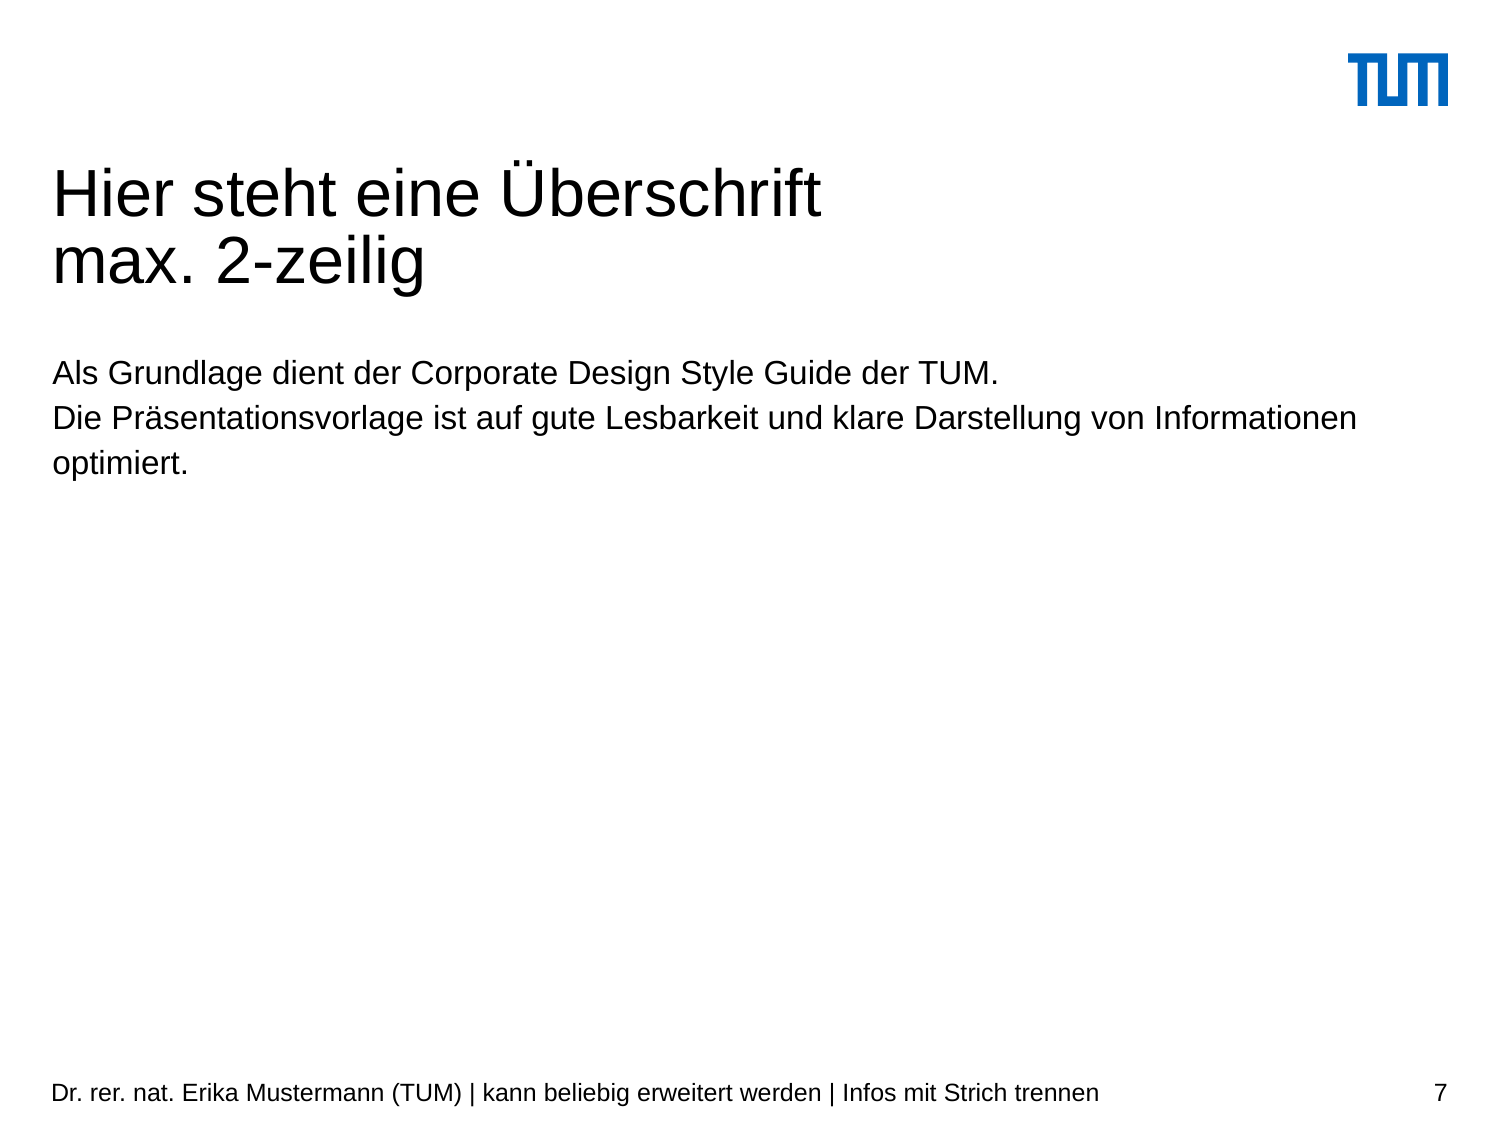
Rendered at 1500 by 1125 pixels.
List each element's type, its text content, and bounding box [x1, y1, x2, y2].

footer Dr. rer. nat. Erika Mustermann (TUM) | kann beliebig erweitert werden | Infos mit Strich trennen [51, 1061, 1112, 1122]
slide_number 7 [1112, 1061, 1448, 1122]
list Als Grundlage dient der Corporate Design Style Guide der TUM. Die Präsentationsvorlage ist auf gute Lesbarkeit und klare Darstellung von Informationen optimiert. [52, 345, 1449, 1061]
title Hier steht eine Überschrift max. 2-zeilig [52, 162, 1449, 231]
